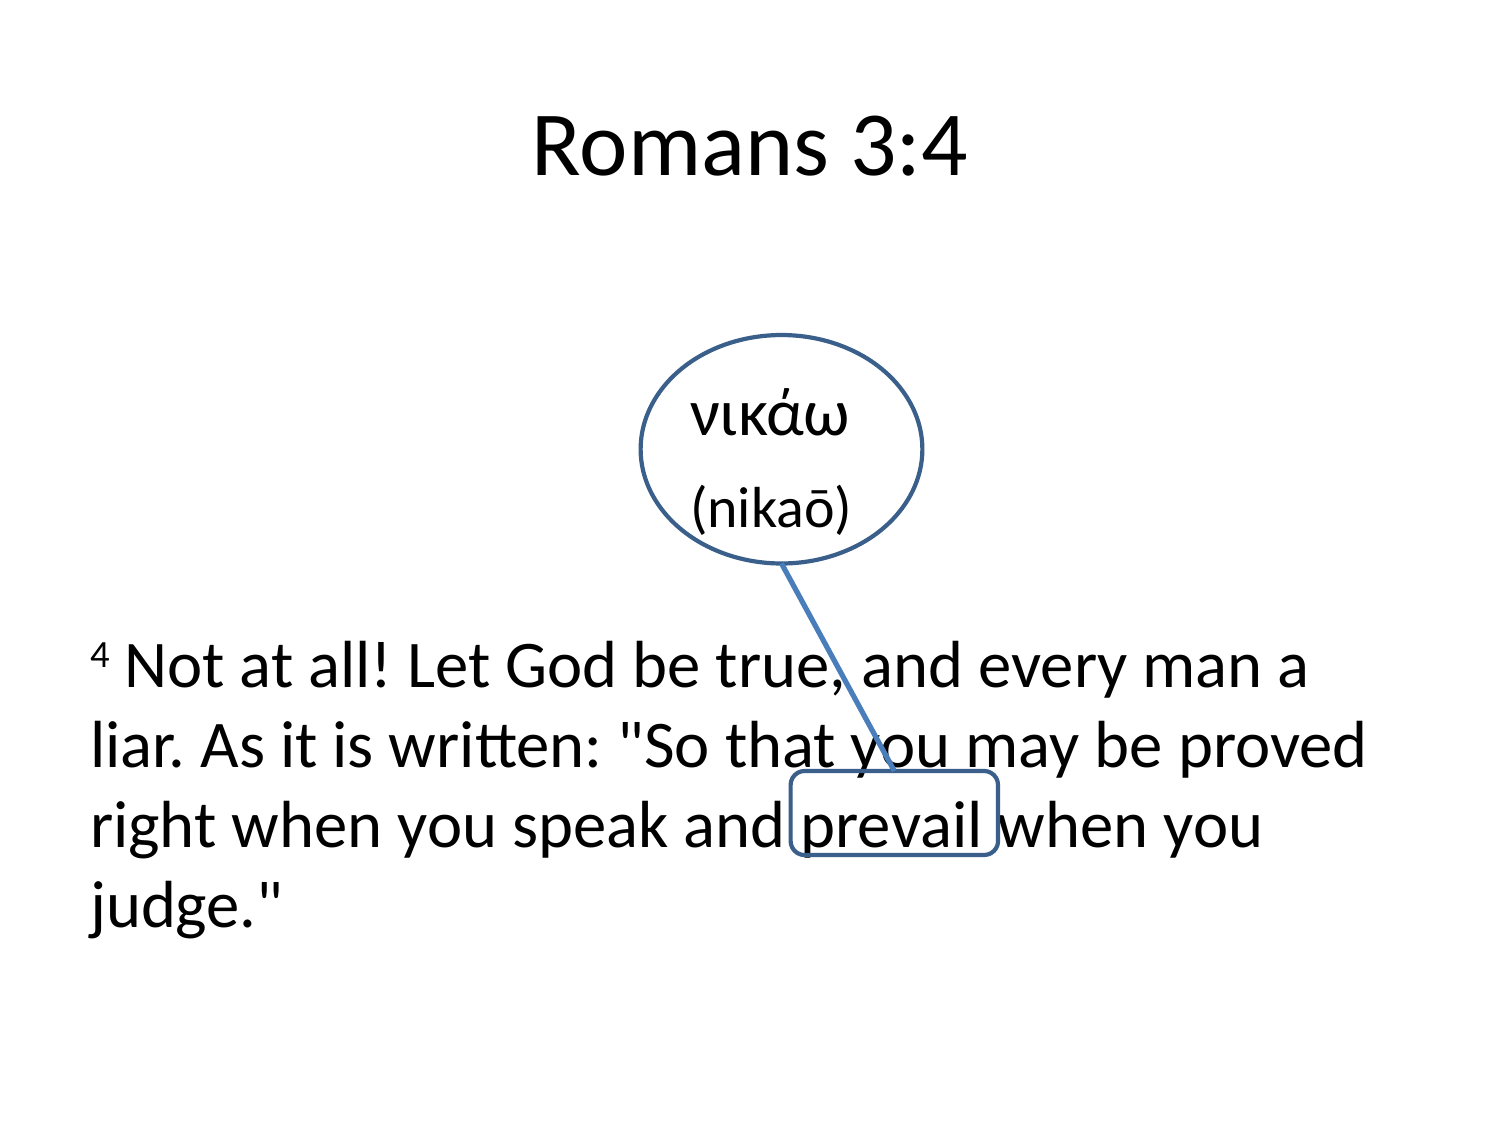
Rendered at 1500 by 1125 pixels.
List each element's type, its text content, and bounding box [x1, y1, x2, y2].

text_box [788, 768, 1001, 858]
list νικάω (nikaō) 4 Not at all! Let God be true, and every man a liar. As it is written: "So that you may be proved right when you speak and prevail when you judge." [75, 262, 1425, 1005]
text_box [638, 332, 925, 566]
title Romans 3:4 [75, 45, 1425, 233]
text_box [781, 563, 895, 772]
